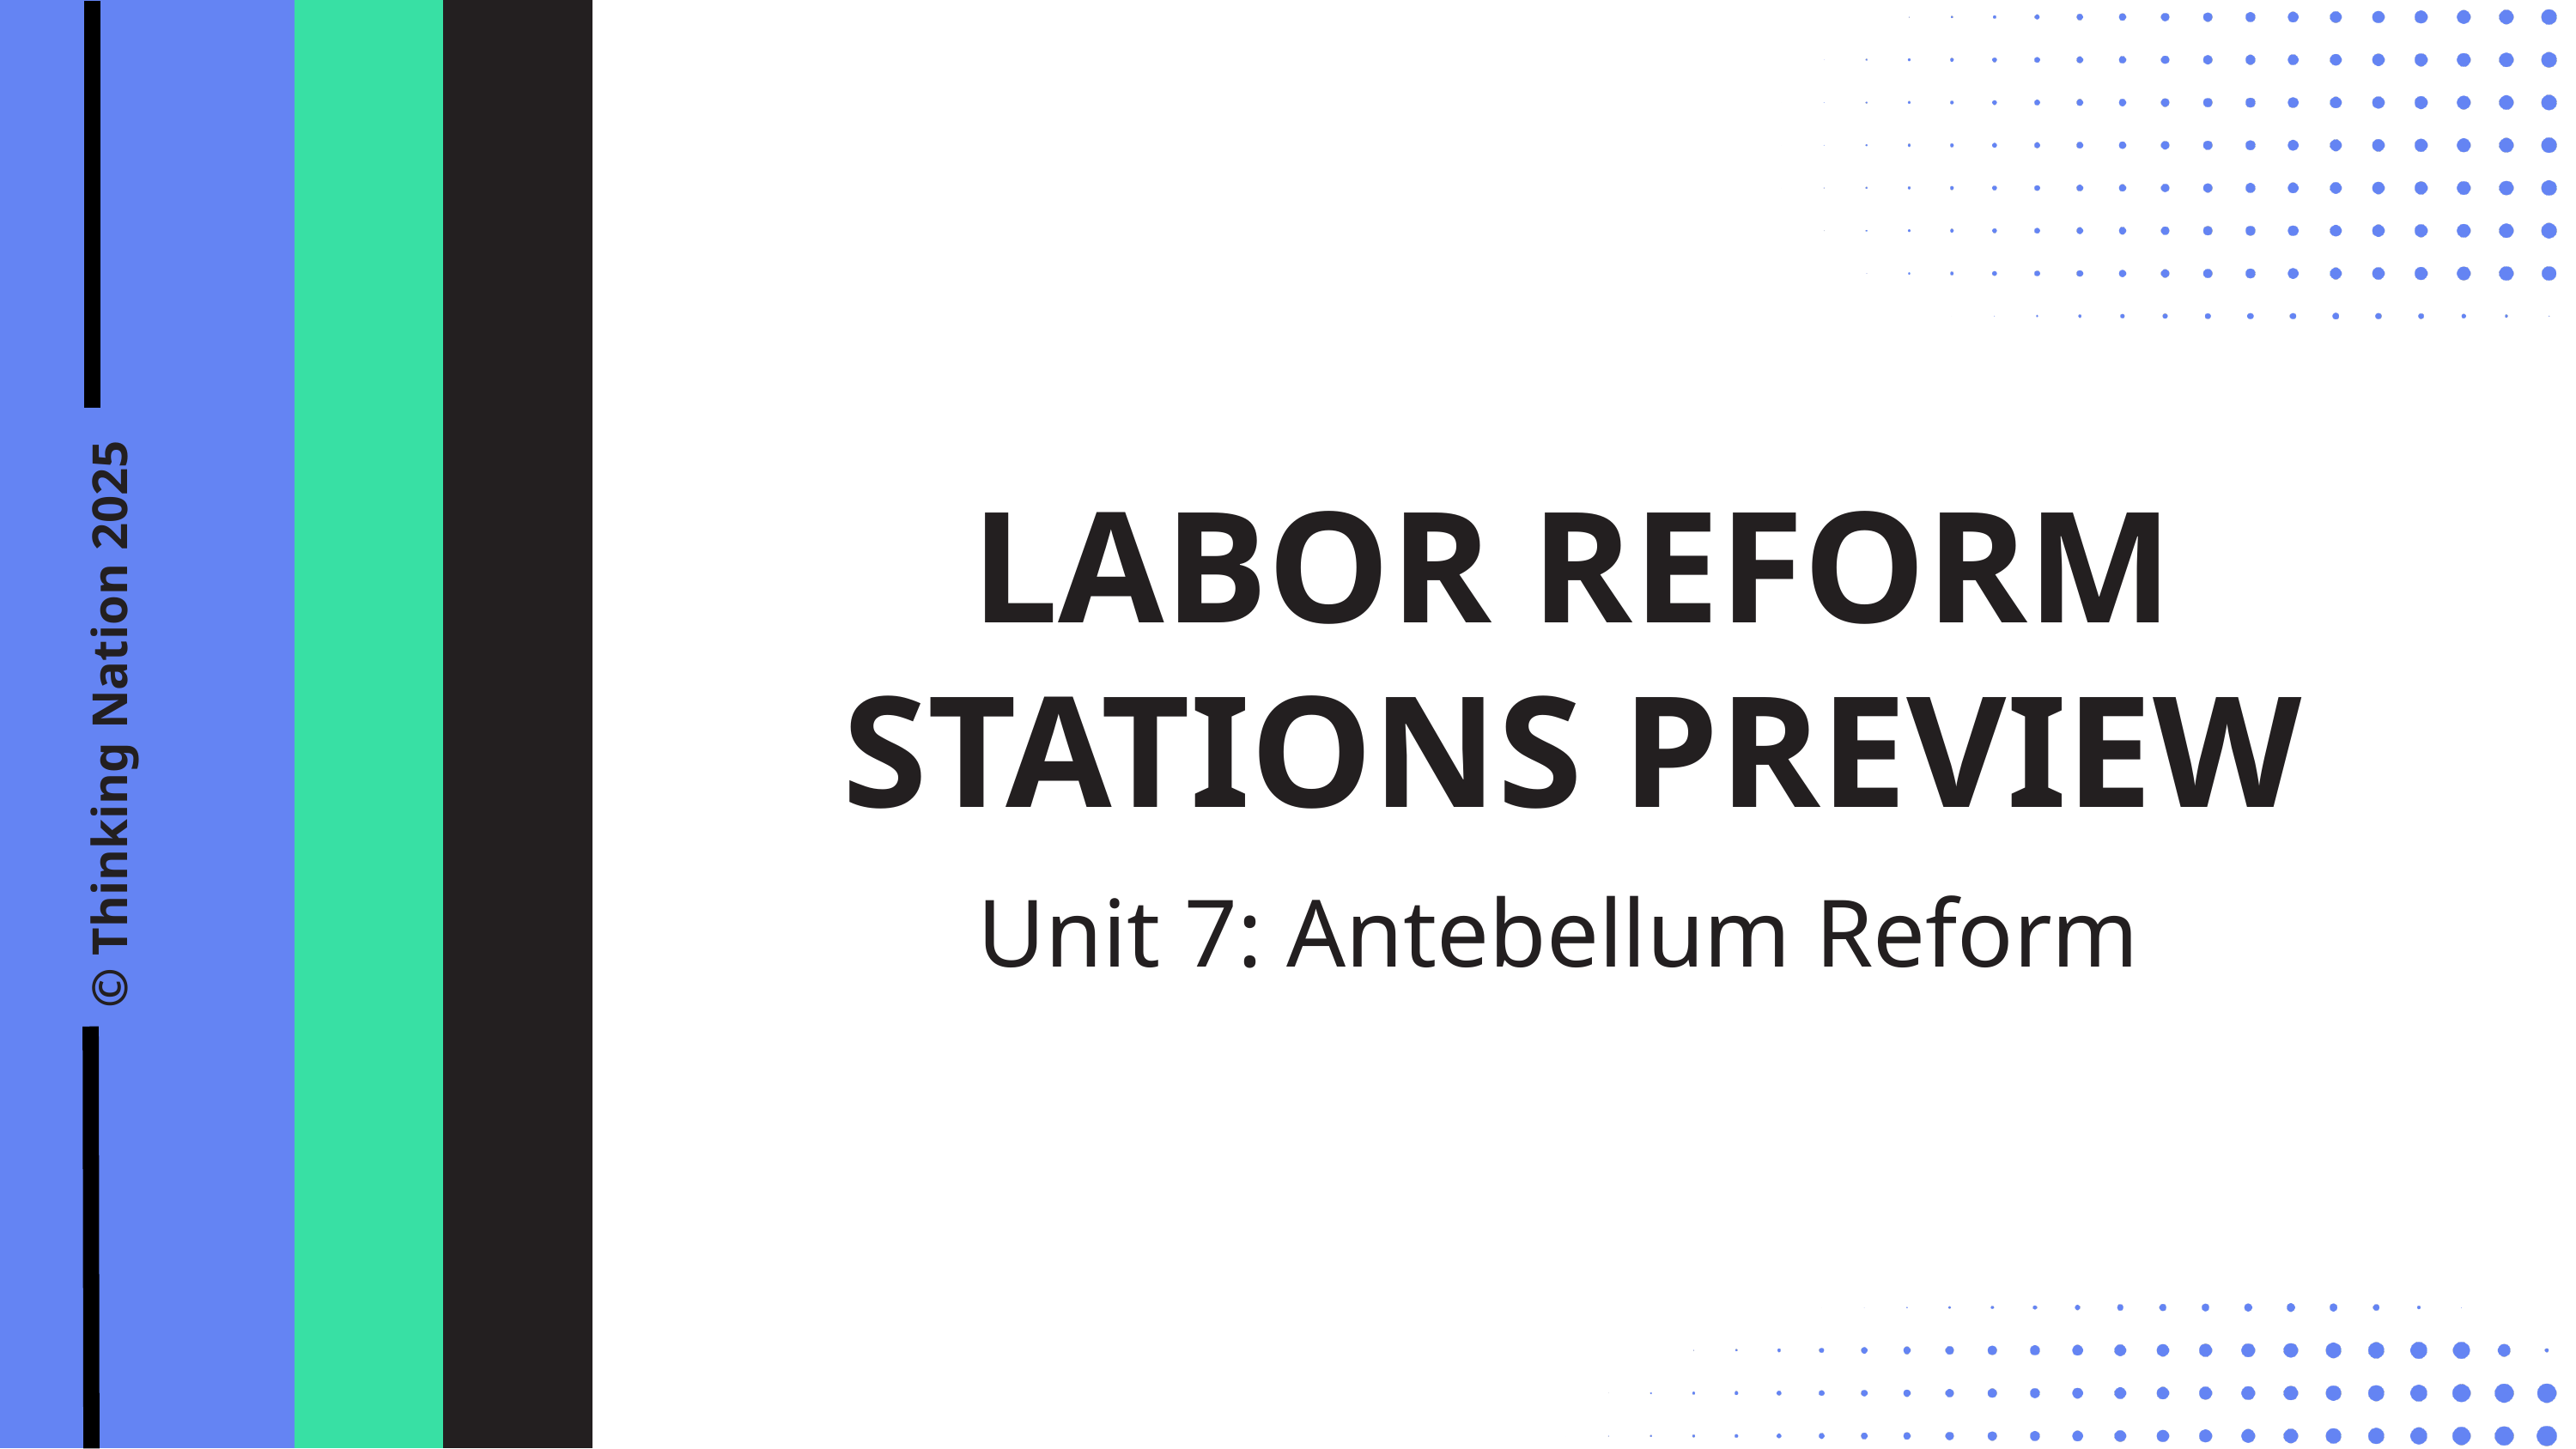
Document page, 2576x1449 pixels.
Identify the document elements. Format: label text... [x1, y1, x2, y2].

text_box Unit 7: Antebellum Reform [599, 873, 2551, 985]
text_box LABOR REFORM STATIONS PREVIEW [599, 469, 2565, 839]
text_box [1781, 0, 2576, 319]
text_box [1565, 1303, 2576, 1449]
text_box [0, 0, 593, 1449]
